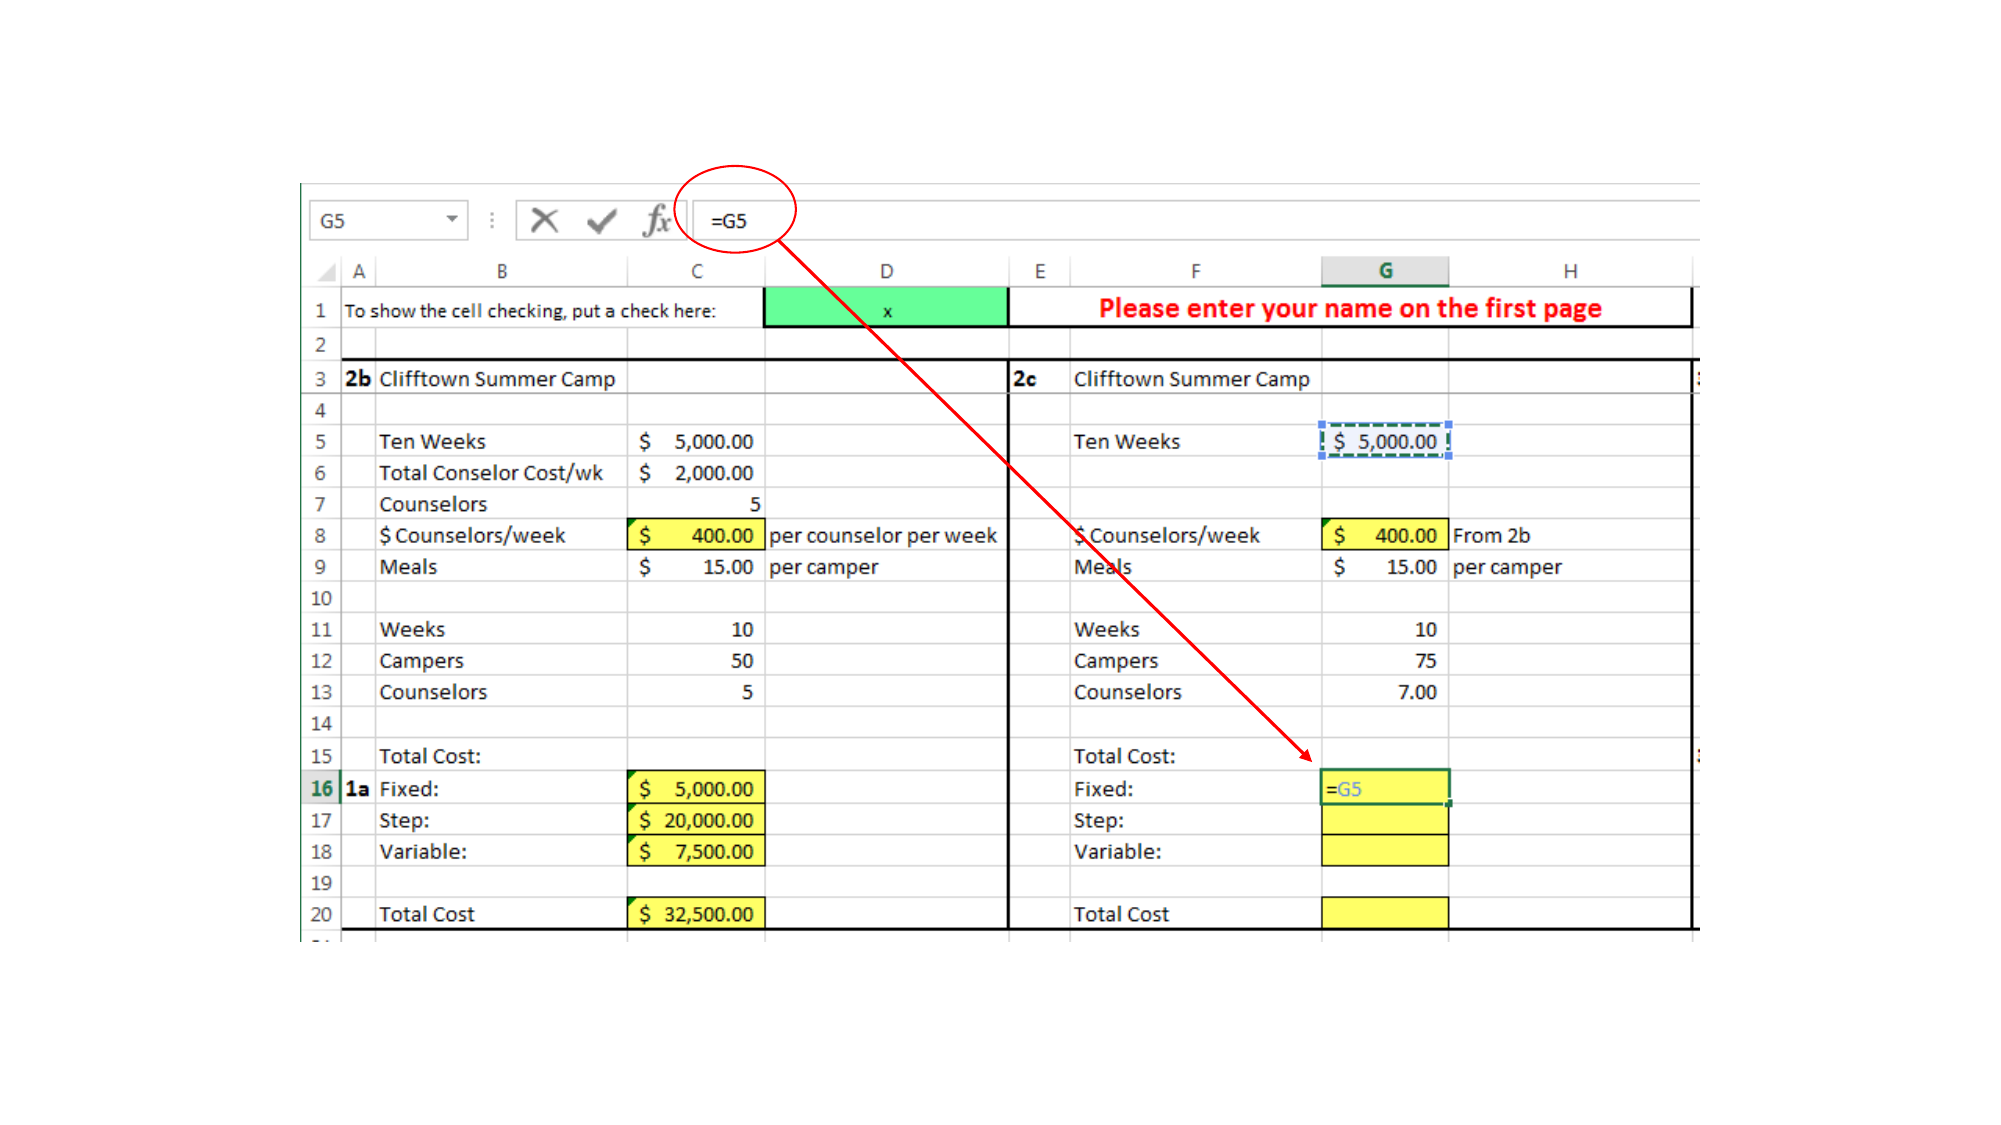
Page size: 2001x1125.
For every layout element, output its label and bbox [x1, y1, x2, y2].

text_box [685, 164, 785, 183]
picture [300, 183, 1700, 942]
text_box [778, 239, 1313, 763]
